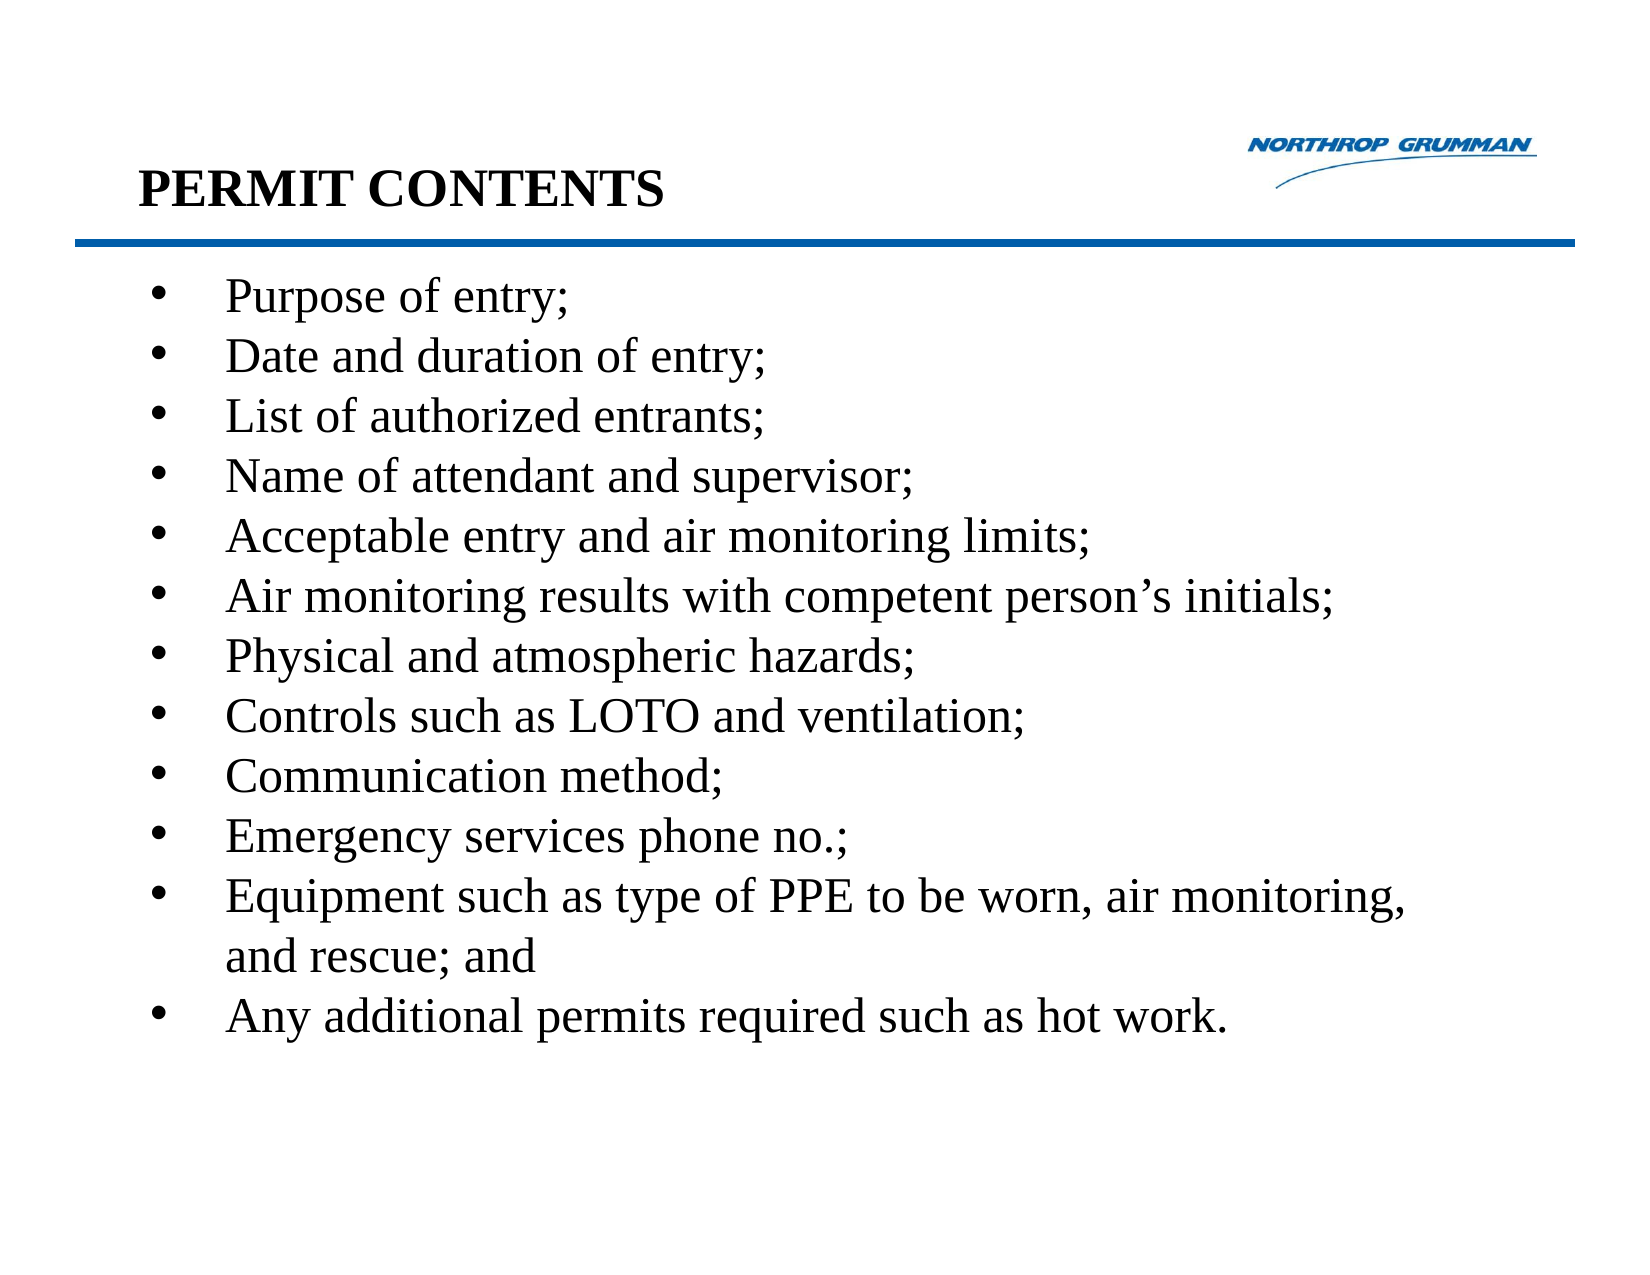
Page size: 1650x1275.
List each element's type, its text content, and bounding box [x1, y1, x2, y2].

title PERMIT CONTENTS [138, 152, 1512, 218]
picture [1247, 136, 1537, 189]
list Purpose of entry; Date and duration of entry; List of authorized entrants; Name of attendant and supervisor; Acceptable entry and air monitoring limits; Air monitoring results with competent person’s initials; Physical and atmospheric hazards; Controls such as LOTO and ventilation; Communication method; Emergency services phone no.; Equipment such as type of PPE to be worn, air monitoring, and rescue; and Any additional permits required such as hot work. [150, 262, 1457, 1051]
